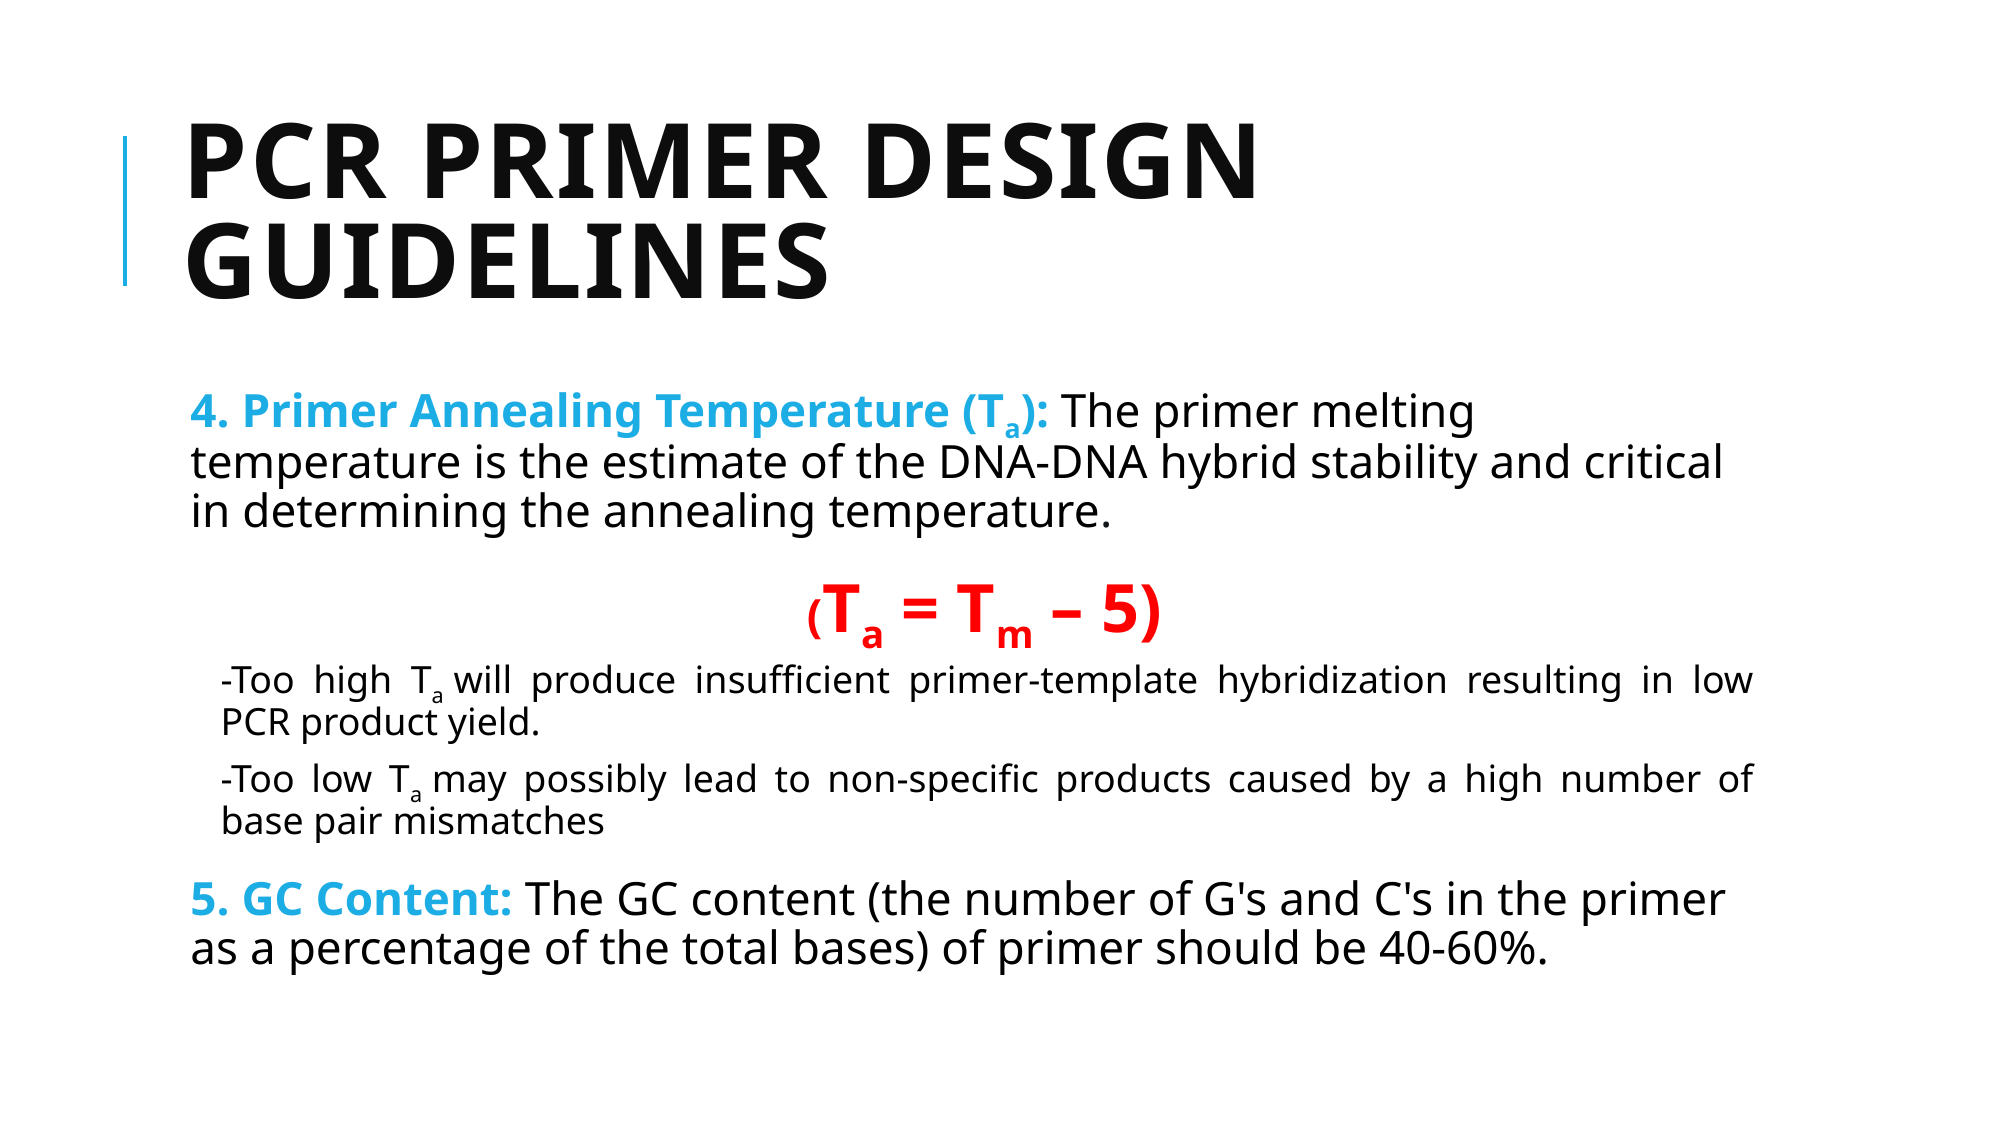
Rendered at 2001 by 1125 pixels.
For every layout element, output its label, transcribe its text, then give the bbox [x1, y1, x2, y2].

title PCR Primer Design Guidelines [168, 96, 1763, 342]
list 4. Primer Annealing Temperature (Ta): The primer melting temperature is the estimate of the DNA-DNA hybrid stability and critical in determining the annealing temperature. (Ta = Tm – 5) -Too high Ta will produce insufficient primer-template hybridization resulting in low PCR product yield. -Too low Ta may possibly lead to non-specific products caused by a high number of base pair mismatches 5. GC Content: The GC content (the number of G's and C's in the primer as a percentage of the total bases) of primer should be 40-60%. [168, 375, 1763, 1035]
